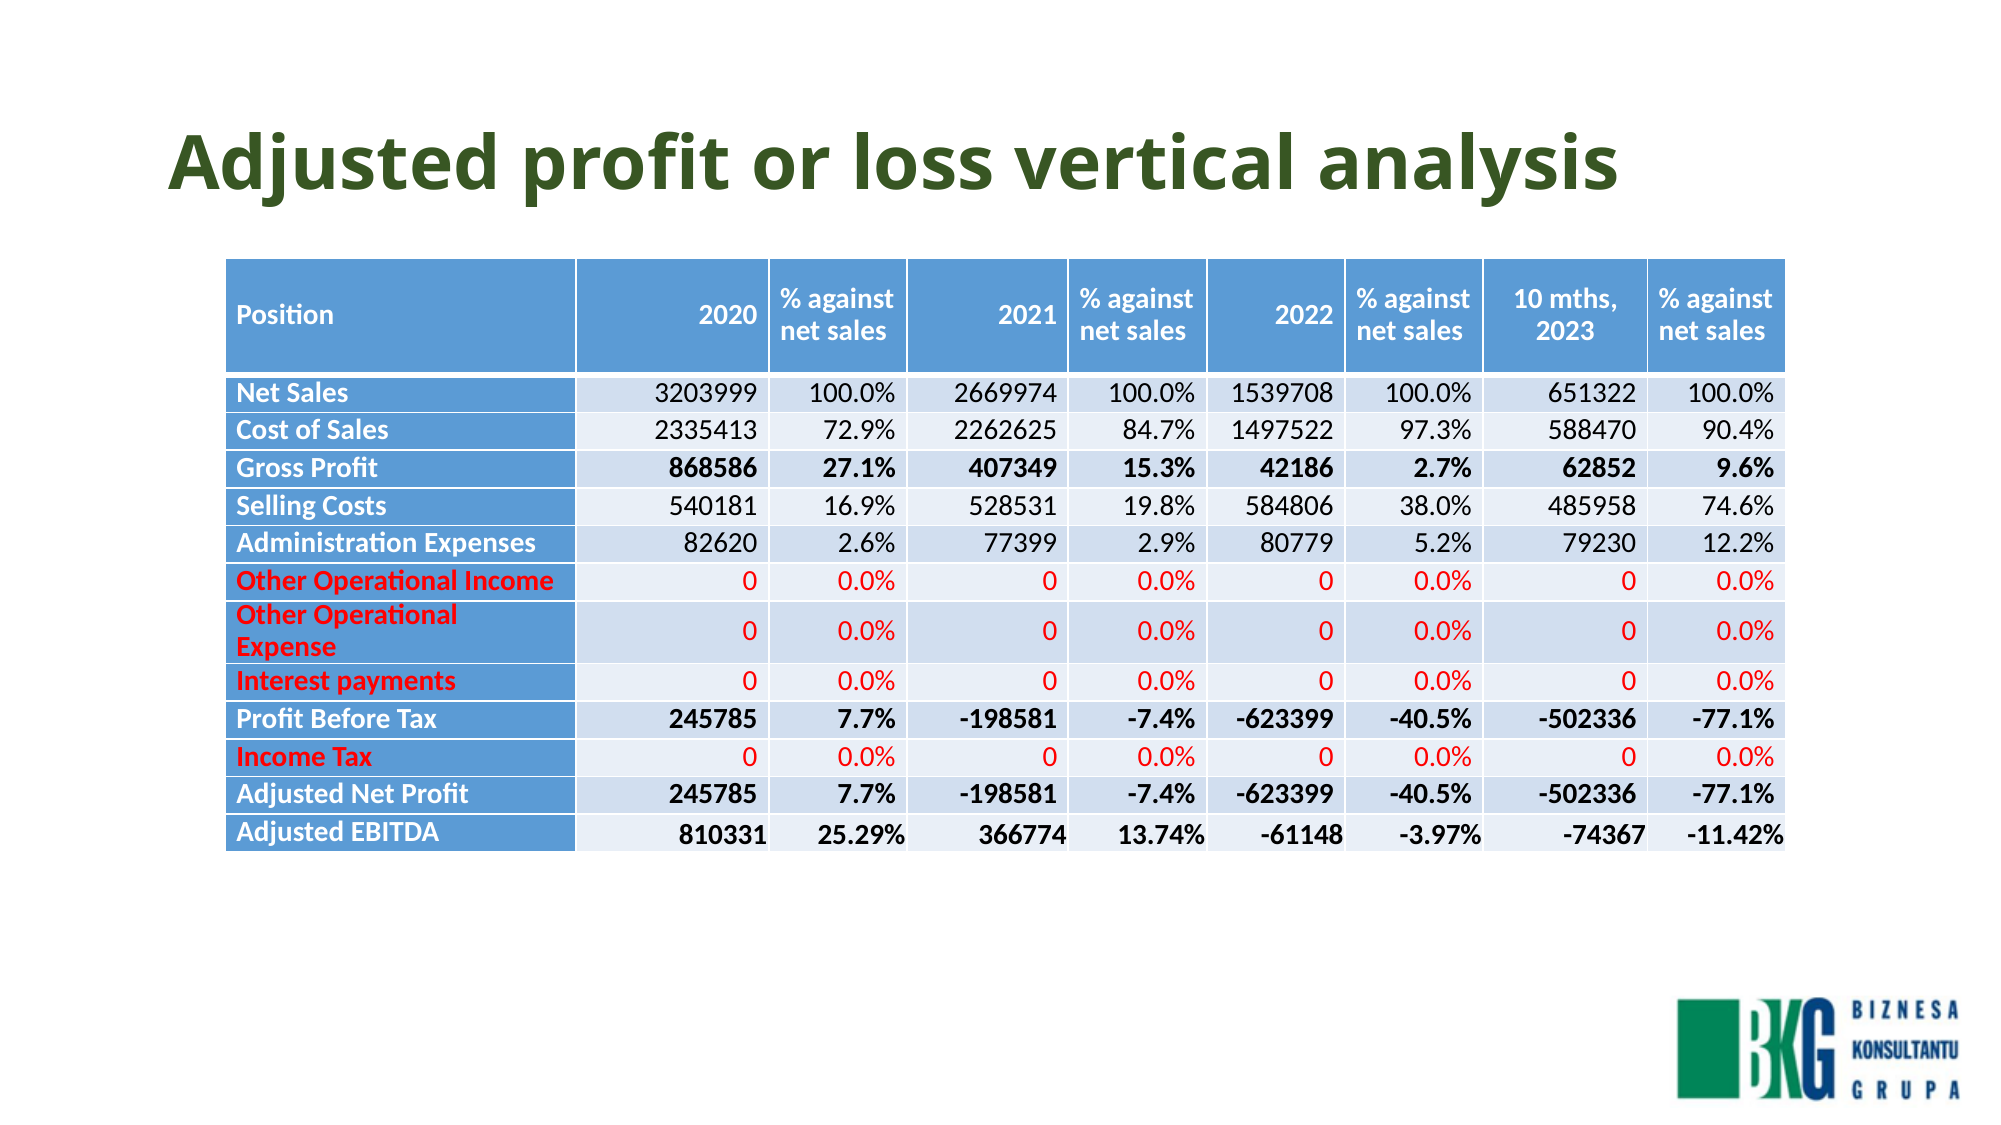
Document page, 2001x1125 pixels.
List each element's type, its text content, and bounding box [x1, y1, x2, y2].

table_cell -7.4% [1069, 777, 1206, 813]
table_cell 0.0% [770, 740, 906, 776]
table_cell 100.0% [1346, 378, 1482, 412]
table_cell 84.7% [1069, 413, 1206, 449]
table_cell -77.1% [1648, 777, 1785, 813]
table_header 2021 [908, 259, 1067, 372]
table_cell 3203999 [577, 378, 768, 412]
table_cell 2.7% [1346, 451, 1482, 487]
table_cell 366774 [908, 815, 1067, 851]
table_cell 13.74% [1069, 815, 1206, 851]
table_cell 0.0% [1346, 564, 1482, 600]
table_cell -40.5% [1346, 702, 1482, 738]
table_cell -74367 [1484, 815, 1647, 851]
table_cell 0 [1484, 740, 1647, 776]
table_cell 0 [908, 564, 1067, 600]
table_cell 0.0% [1648, 740, 1785, 776]
table_cell -502336 [1484, 777, 1647, 813]
table_cell 77399 [908, 526, 1067, 562]
table_header 10 mths, 2023 [1484, 259, 1647, 372]
table_cell 7.7% [770, 702, 906, 738]
table_cell 0 [1208, 740, 1344, 776]
table_cell 0.0% [1069, 740, 1206, 776]
table_cell 16.9% [770, 489, 906, 525]
table_cell Gross Profit [226, 451, 575, 487]
table_cell 2.9% [1069, 526, 1206, 562]
table_cell 584806 [1208, 489, 1344, 525]
table_cell 62852 [1484, 451, 1647, 487]
table_cell 100.0% [1648, 378, 1785, 412]
table_cell 15.3% [1069, 451, 1206, 487]
table_cell 0.0% [1069, 602, 1206, 663]
table_cell -77.1% [1648, 702, 1785, 738]
table_cell 72.9% [770, 413, 906, 449]
table_cell 0.0% [1648, 564, 1785, 600]
table_cell -623399 [1208, 777, 1344, 813]
table_cell 0 [577, 602, 768, 663]
table_cell 528531 [908, 489, 1067, 525]
table_cell 2.6% [770, 526, 906, 562]
table_cell 2669974 [908, 378, 1067, 412]
table_cell 0.0% [1069, 564, 1206, 600]
table_cell 0 [908, 740, 1067, 776]
table_cell 0 [1484, 602, 1647, 663]
table_cell Profit Before Tax [226, 702, 575, 738]
table_cell 0.0% [770, 564, 906, 600]
table_cell 27.1% [770, 451, 906, 487]
table_cell 100.0% [1069, 378, 1206, 412]
table_cell Administration Expenses [226, 526, 575, 562]
table_cell 651322 [1484, 378, 1647, 412]
table_cell 407349 [908, 451, 1067, 487]
table_cell 0 [1484, 664, 1647, 700]
table_cell Other Operational Income [226, 564, 575, 600]
table_cell 0.0% [1069, 664, 1206, 700]
table_cell 810331 [577, 815, 768, 851]
table_cell 588470 [1484, 413, 1647, 449]
table_cell 1497522 [1208, 413, 1344, 449]
table_cell 0 [1484, 564, 1647, 600]
picture [1667, 993, 1966, 1108]
table_cell 0.0% [1346, 602, 1482, 663]
table_cell -198581 [908, 777, 1067, 813]
table_header % against net sales [1346, 259, 1482, 372]
table_header % against net sales [1069, 259, 1206, 372]
table_cell -502336 [1484, 702, 1647, 738]
table_cell 79230 [1484, 526, 1647, 562]
table_cell 0.0% [1648, 602, 1785, 663]
table_cell 0.0% [1346, 664, 1482, 700]
table_cell Adjusted Net Profit [226, 777, 575, 813]
table_cell 868586 [577, 451, 768, 487]
table_cell 5.2% [1346, 526, 1482, 562]
table_cell 82620 [577, 526, 768, 562]
table_header % against net sales [770, 259, 906, 372]
table_cell -198581 [908, 702, 1067, 738]
table_cell 0 [908, 602, 1067, 663]
table_cell 42186 [1208, 451, 1344, 487]
table_cell 245785 [577, 702, 768, 738]
table_cell 0 [1208, 564, 1344, 600]
table_cell 0.0% [1648, 664, 1785, 700]
table_cell Cost of Sales [226, 413, 575, 449]
table_cell 2335413 [577, 413, 768, 449]
table_cell Interest payments [226, 664, 575, 700]
table_cell 0 [577, 740, 768, 776]
table_cell 12.2% [1648, 526, 1785, 562]
table_cell 0 [908, 664, 1067, 700]
table_header 2022 [1208, 259, 1344, 372]
table_cell 0.0% [770, 602, 906, 663]
table_header % against net sales [1648, 259, 1785, 372]
table_cell -3.97% [1346, 815, 1482, 851]
table_cell Income Tax [226, 740, 575, 776]
table_cell -11.42% [1648, 815, 1785, 851]
table_cell 19.8% [1069, 489, 1206, 525]
table_header 2020 [577, 259, 768, 372]
table_cell 38.0% [1346, 489, 1482, 525]
table_cell 9.6% [1648, 451, 1785, 487]
table_cell 25.29% [770, 815, 906, 851]
table_cell 1539708 [1208, 378, 1344, 412]
table_cell 0.0% [1346, 740, 1482, 776]
table_cell 2262625 [908, 413, 1067, 449]
table_cell 245785 [577, 777, 768, 813]
table_cell -61148 [1208, 815, 1344, 851]
table_cell 74.6% [1648, 489, 1785, 525]
table_cell 90.4% [1648, 413, 1785, 449]
table_cell 0 [577, 664, 768, 700]
table_cell 100.0% [770, 378, 906, 412]
table_header Position [226, 259, 575, 372]
table_cell Adjusted EBITDA [226, 815, 575, 851]
table_cell -623399 [1208, 702, 1344, 738]
table_cell 540181 [577, 489, 768, 525]
table_cell 485958 [1484, 489, 1647, 525]
table_cell 7.7% [770, 777, 906, 813]
table_cell Net Sales [226, 378, 575, 412]
table_cell 80779 [1208, 526, 1344, 562]
table_cell Selling Costs [226, 489, 575, 525]
table_cell -40.5% [1346, 777, 1482, 813]
table_cell 0 [1208, 602, 1344, 663]
table_cell 0 [1208, 664, 1344, 700]
title Adjusted profit or loss vertical analysis [153, 56, 1879, 275]
table_cell -7.4% [1069, 702, 1206, 738]
table_cell 0.0% [770, 664, 906, 700]
table_cell Other Operational Expense [226, 602, 575, 663]
table_cell 0 [577, 564, 768, 600]
table_cell 97.3% [1346, 413, 1482, 449]
